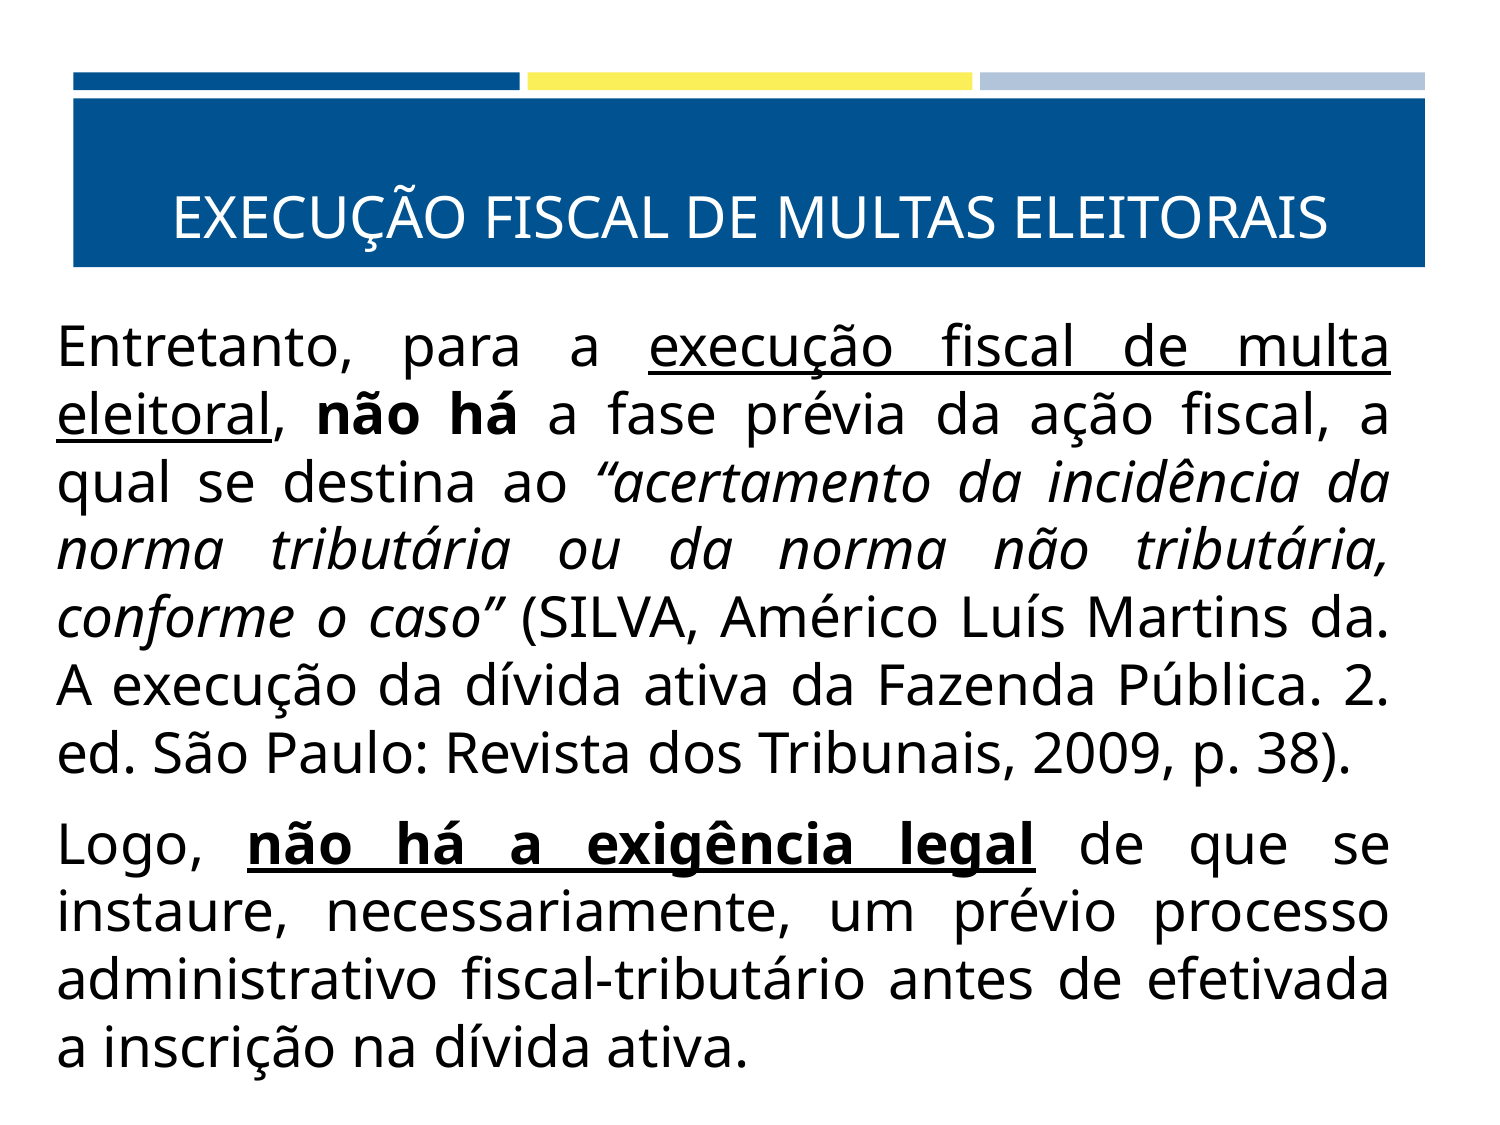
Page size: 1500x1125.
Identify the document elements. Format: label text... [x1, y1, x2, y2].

list Entretanto, para a execução fiscal de multa eleitoral, não há a fase prévia da ação fiscal, a qual se destina ao “acertamento da incidência da norma tributária ou da norma não tributária, conforme o caso” (SILVA, Américo Luís Martins da. A execução da dívida ativa da Fazenda Pública. 2. ed. São Paulo: Revista dos Tribunais, 2009, p. 38). Logo, não há a exigência legal de que se instaure, necessariamente, um prévio processo administrativo fiscal-tributário antes de efetivada a inscrição na dívida ativa. [41, 302, 1406, 1094]
title EXECUÇÃO FISCAL DE MULTAS ELEITORAIS [95, 112, 1406, 259]
